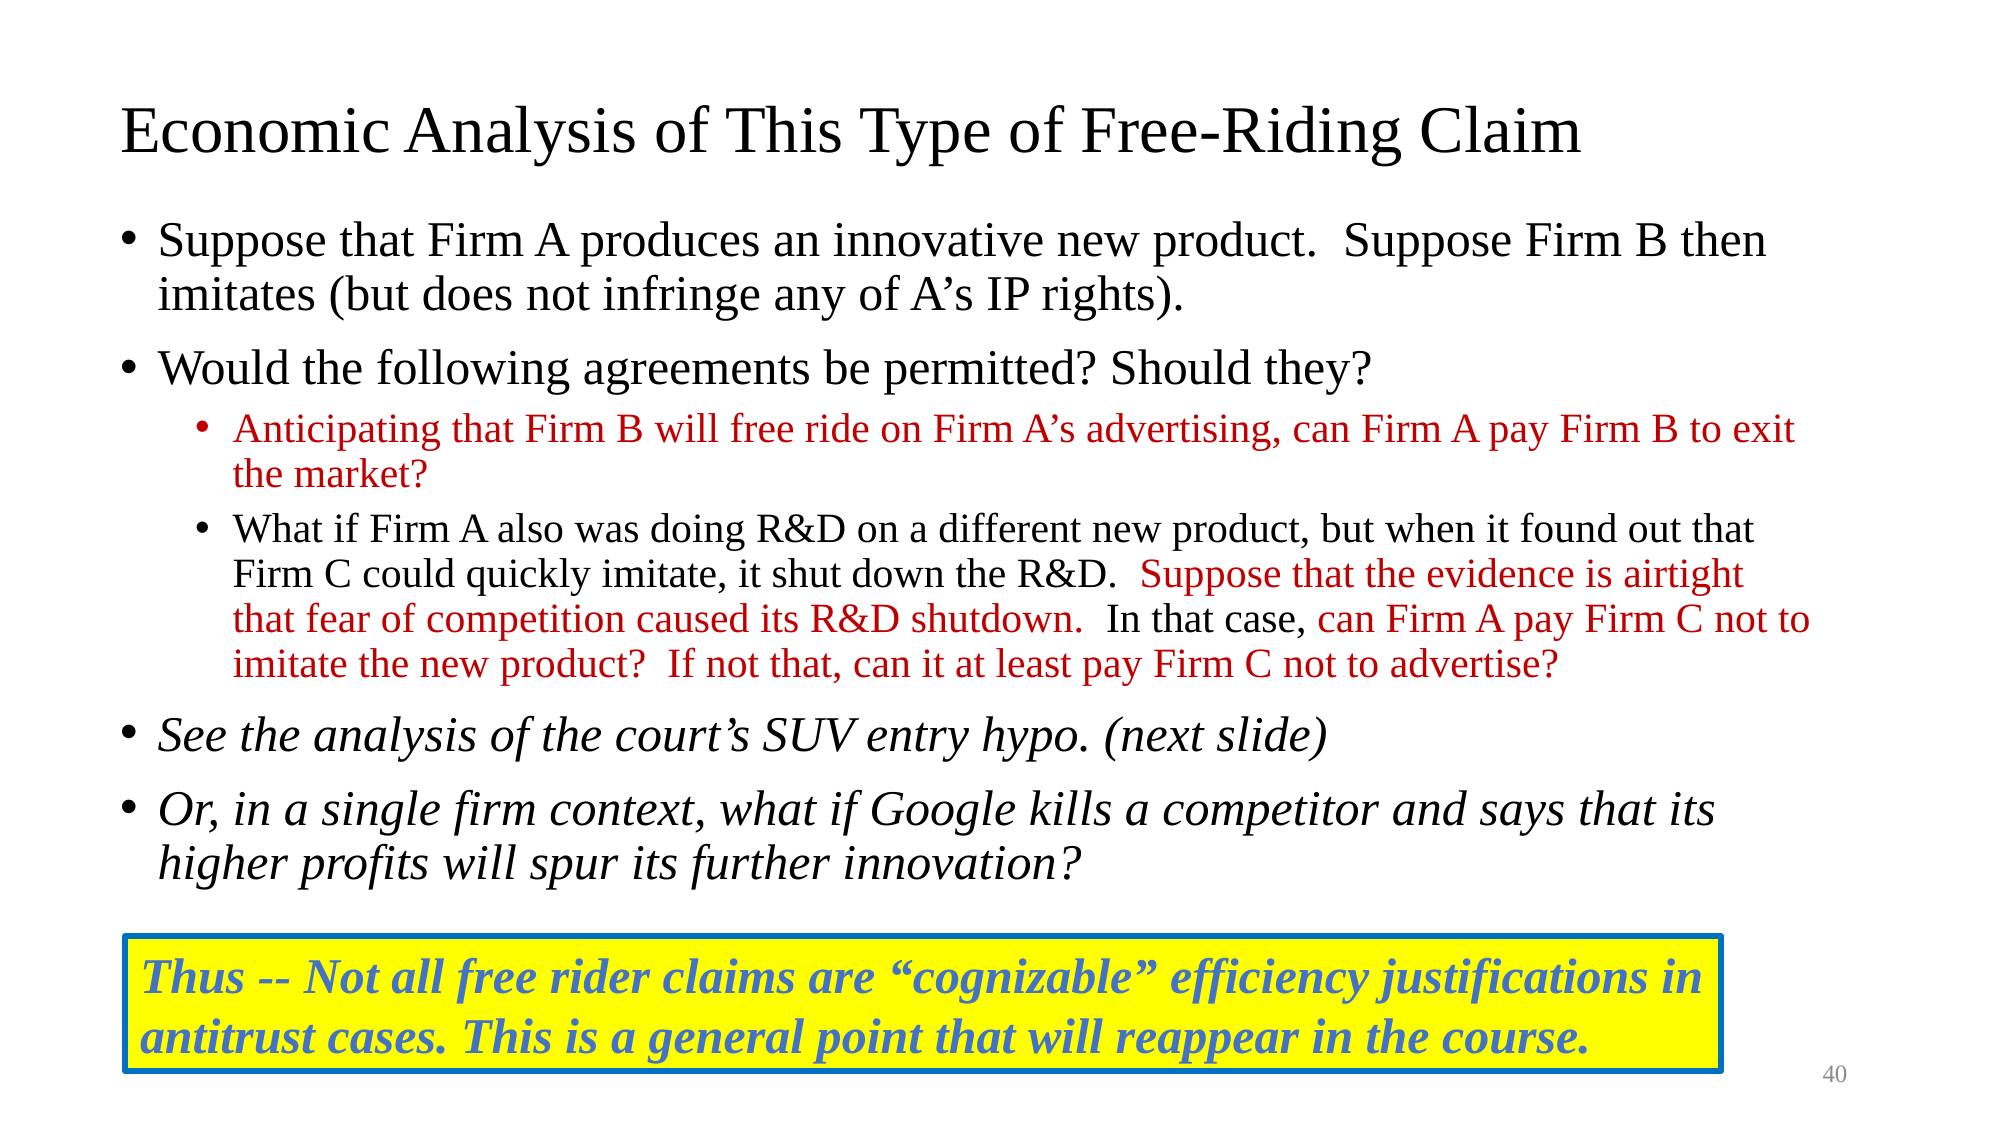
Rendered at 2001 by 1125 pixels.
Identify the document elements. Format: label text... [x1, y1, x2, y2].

list Suppose that Firm A produces an innovative new product. Suppose Firm B then imitates (but does not infringe any of A’s IP rights). Would the following agreements be permitted? Should they? Anticipating that Firm B will free ride on Firm A’s advertising, can Firm A pay Firm B to exit the market? What if Firm A also was doing R&D on a different new product, but when it found out that Firm C could quickly imitate, it shut down the R&D. Suppose that the evidence is airtight that fear of competition caused its R&D shutdown. In that case, can Firm A pay Firm C not to imitate the new product? If not that, can it at least pay Firm C not to advertise? See the analysis of the court’s SUV entry hypo. (next slide) Or, in a single firm context, what if Google kills a competitor and says that its higher profits will spur its further innovation? [105, 205, 1830, 920]
title Economic Analysis of This Type of Free-Riding Claim [105, 22, 1830, 205]
text_box Thus -- Not all free rider claims are “cognizable” efficiency justifications in antitrust cases. This is a general point that will reappear in the course. [125, 936, 1722, 1071]
slide_number 40 [1412, 1042, 1863, 1103]
